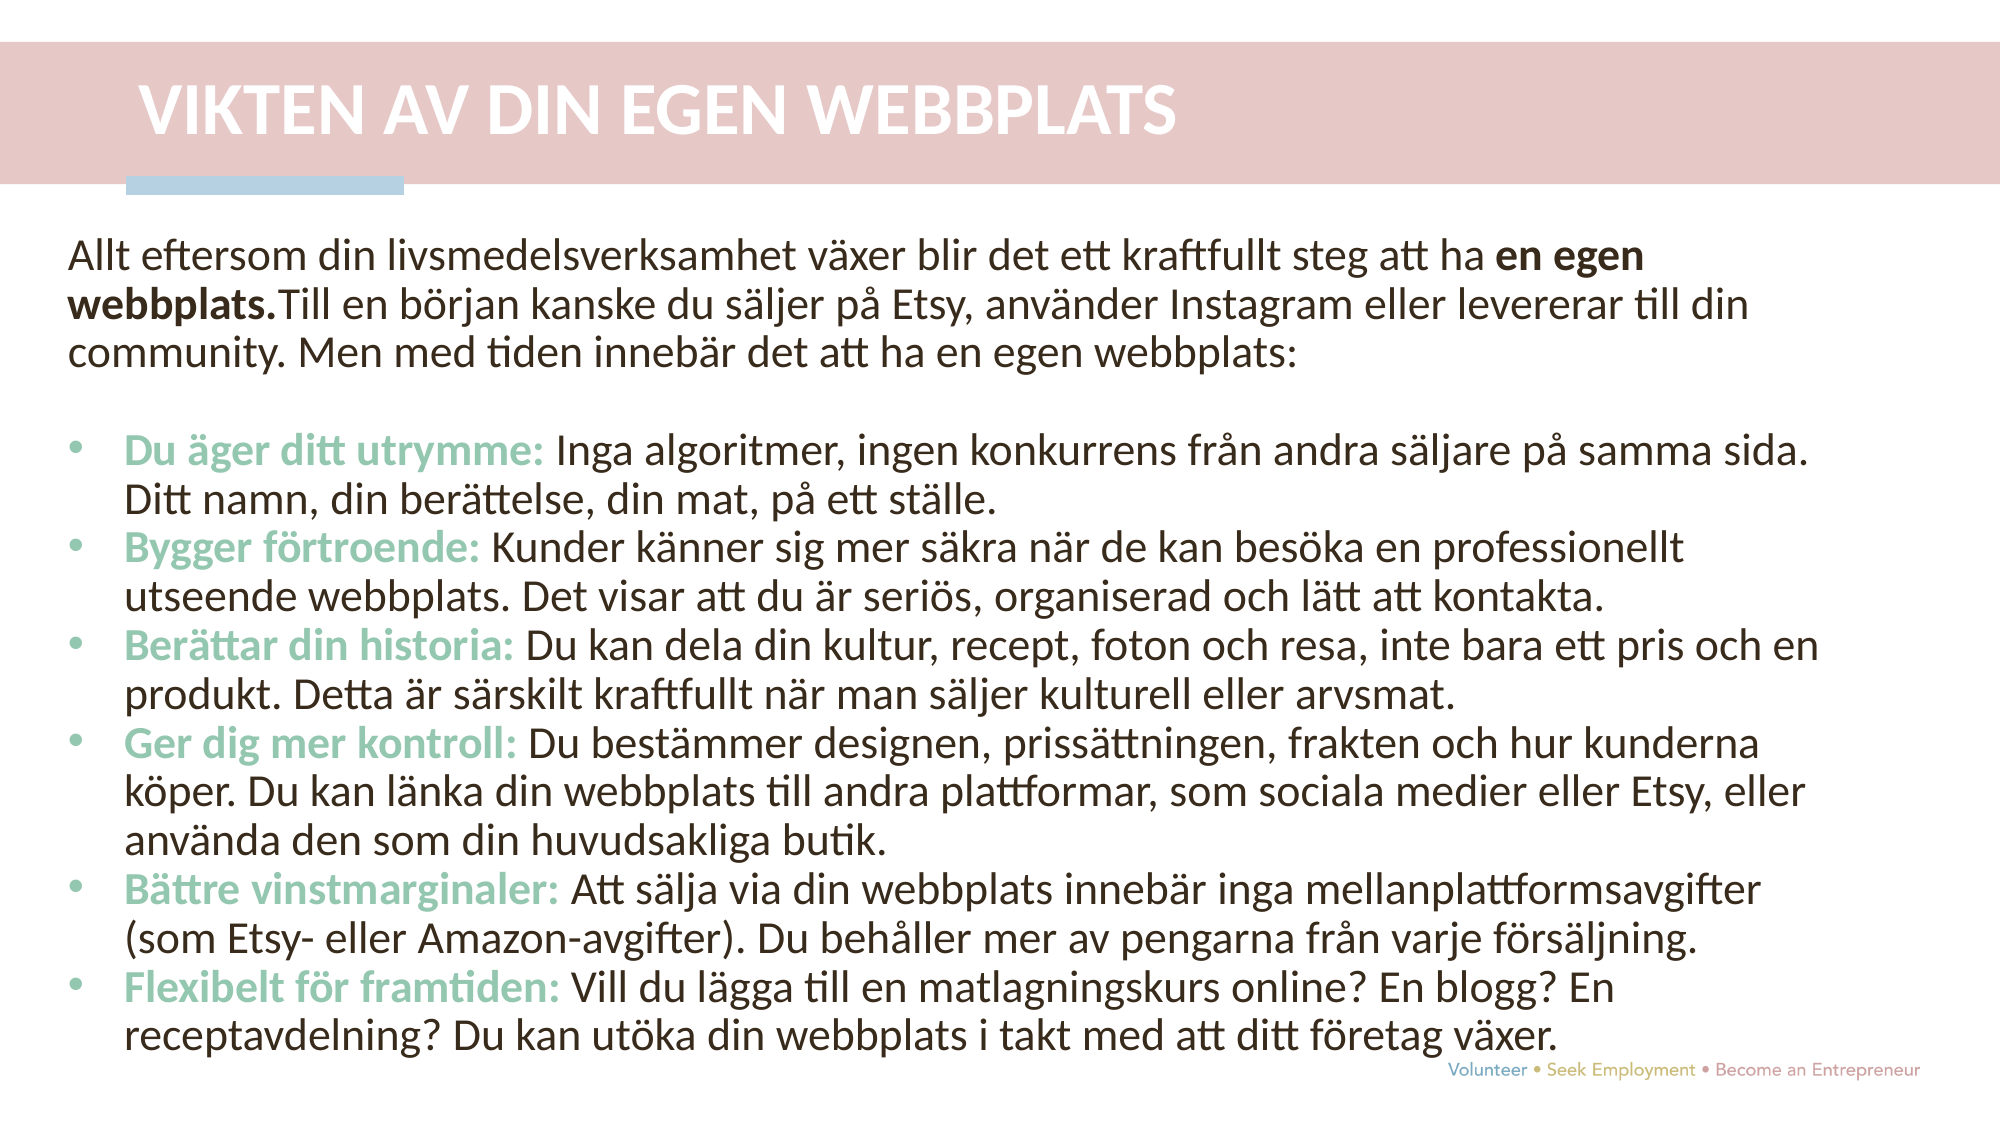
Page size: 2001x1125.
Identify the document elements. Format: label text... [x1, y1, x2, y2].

text_box Allt eftersom din livsmedelsverksamhet växer blir det ett kraftfullt steg att ha en egen webbplats.Till en början kanske du säljer på Etsy, använder Instagram eller levererar till din community. Men med tiden innebär det att ha en egen webbplats: Du äger ditt utrymme: Inga algoritmer, ingen konkurrens från andra säljare på samma sida. Ditt namn, din berättelse, din mat, på ett ställe. Bygger förtroende: Kunder känner sig mer säkra när de kan besöka en professionellt utseende webbplats. Det visar att du är seriös, organiserad och lätt att kontakta. Berättar din historia: Du kan dela din kultur, recept, foton och resa, inte bara ett pris och en produkt. Detta är särskilt kraftfullt när man säljer kulturell eller arvsmat. Ger dig mer kontroll: Du bestämmer designen, prissättningen, frakten och hur kunderna köper. Du kan länka din webbplats till andra plattformar, som sociala medier eller Etsy, eller använda den som din huvudsakliga butik. Bättre vinstmarginaler: Att sälja via din webbplats innebär inga mellanplattformsavgifter (som Etsy- eller Amazon-avgifter). Du behåller mer av pengarna från varje försäljning. Flexibelt för framtiden: Vill du lägga till en matlagningskurs online? En blogg? En receptavdelning? Du kan utöka din webbplats i takt med att ditt företag växer. [52, 223, 1869, 699]
list VIKTEN AV DIN EGEN WEBBPLATS [123, 51, 1913, 170]
picture [1418, 1046, 1971, 1103]
